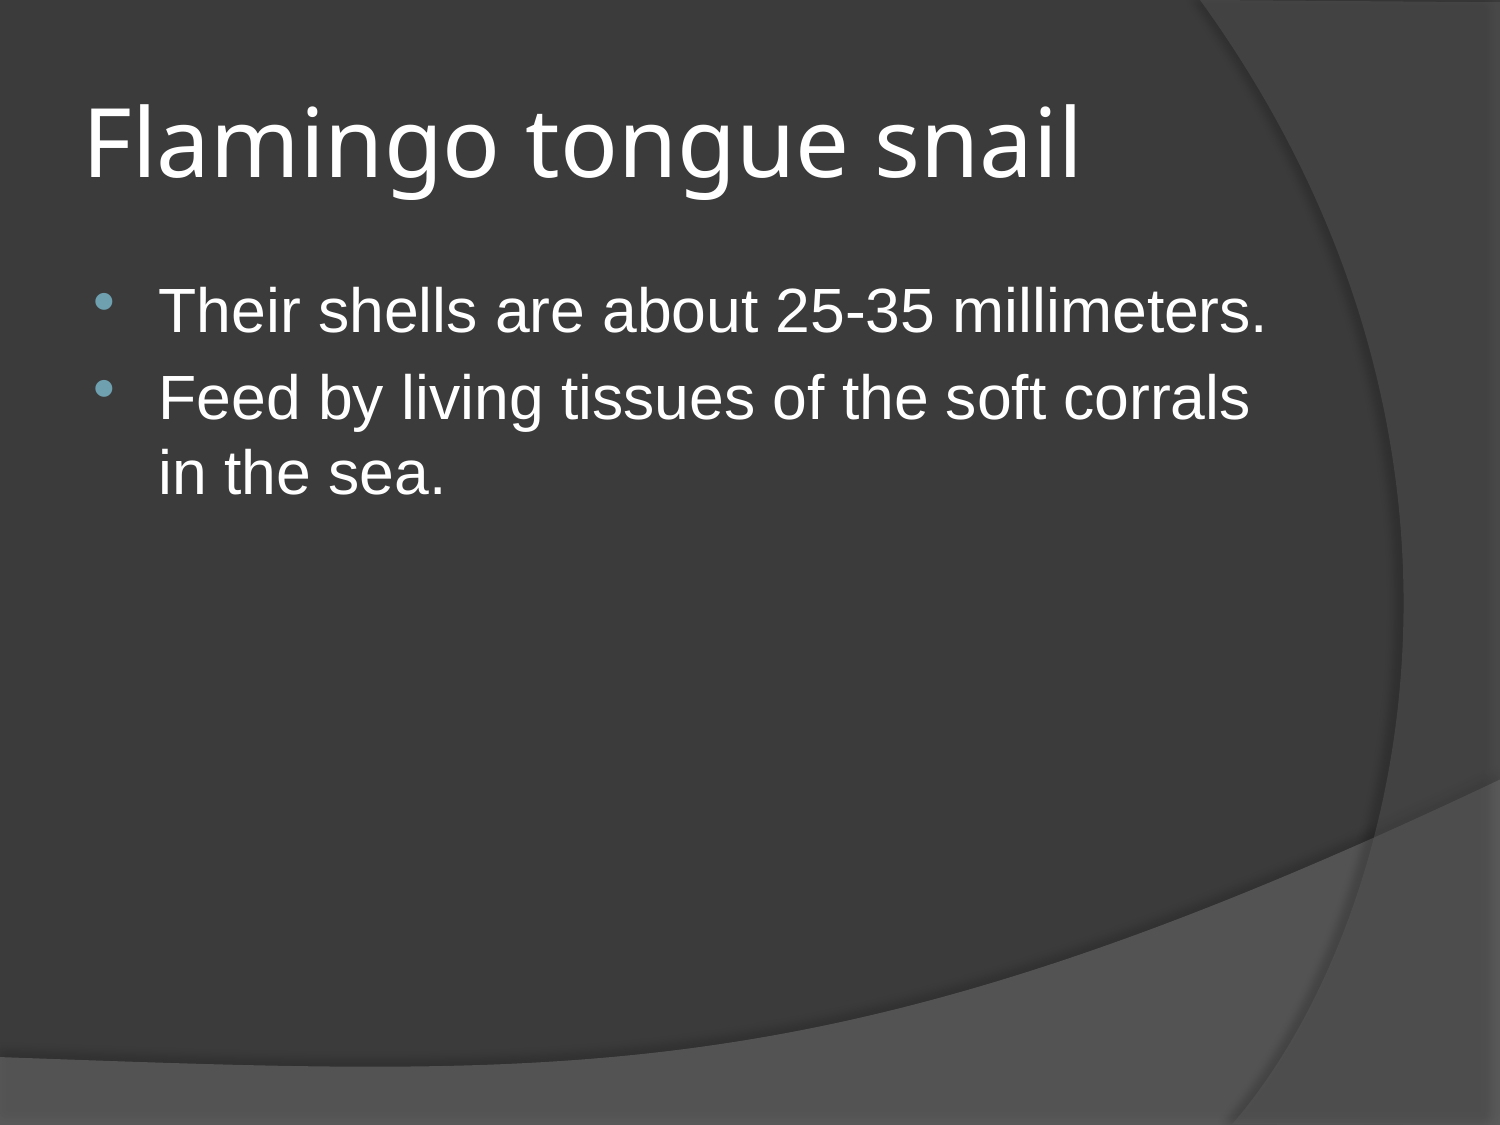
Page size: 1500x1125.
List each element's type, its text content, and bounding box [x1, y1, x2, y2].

list Their shells are about 25-35 millimeters. Feed by living tissues of the soft corrals in the sea. [75, 262, 1300, 1005]
title Flamingo tongue snail [75, 45, 1300, 233]
